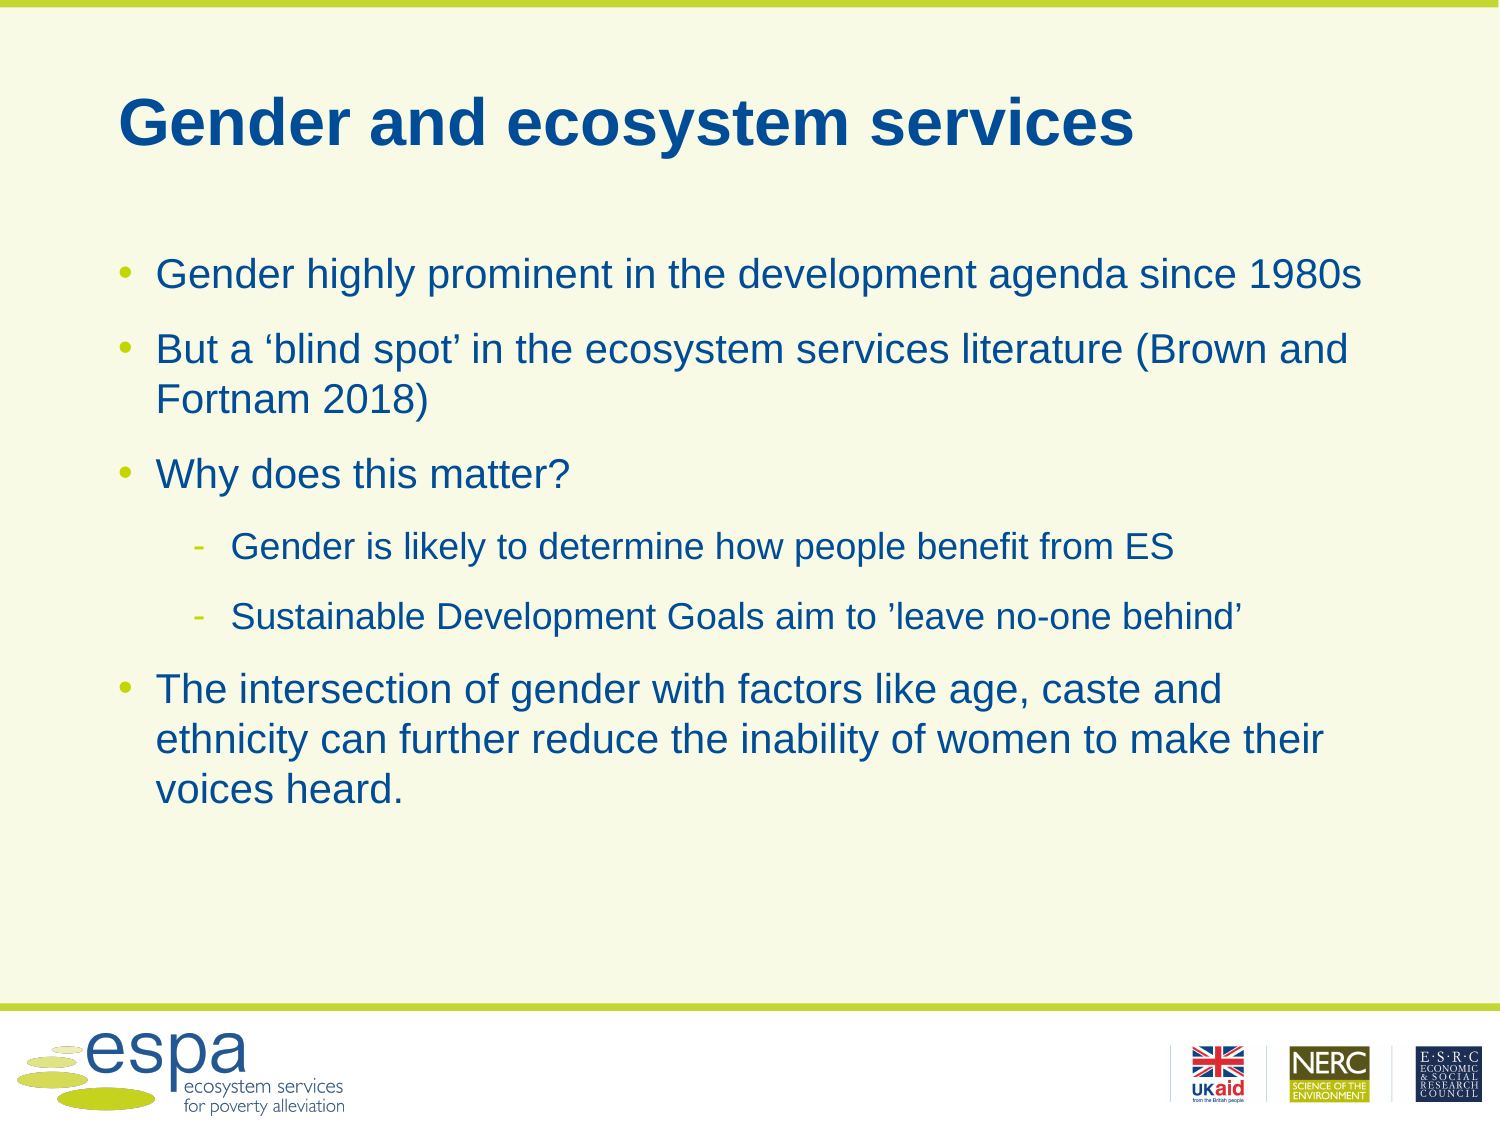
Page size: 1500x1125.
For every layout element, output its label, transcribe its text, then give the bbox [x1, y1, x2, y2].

picture [1165, 1045, 1483, 1103]
title Gender and ecosystem services [103, 15, 1397, 233]
list Gender highly prominent in the development agenda since 1980s But a ‘blind spot’ in the ecosystem services literature (Brown and Fortnam 2018) Why does this matter? Gender is likely to determine how people benefit from ES Sustainable Development Goals aim to ’leave no-one behind’ The intersection of gender with factors like age, caste and ethnicity can further reduce the inability of women to make their voices heard. [103, 239, 1397, 953]
picture [17, 1033, 344, 1116]
